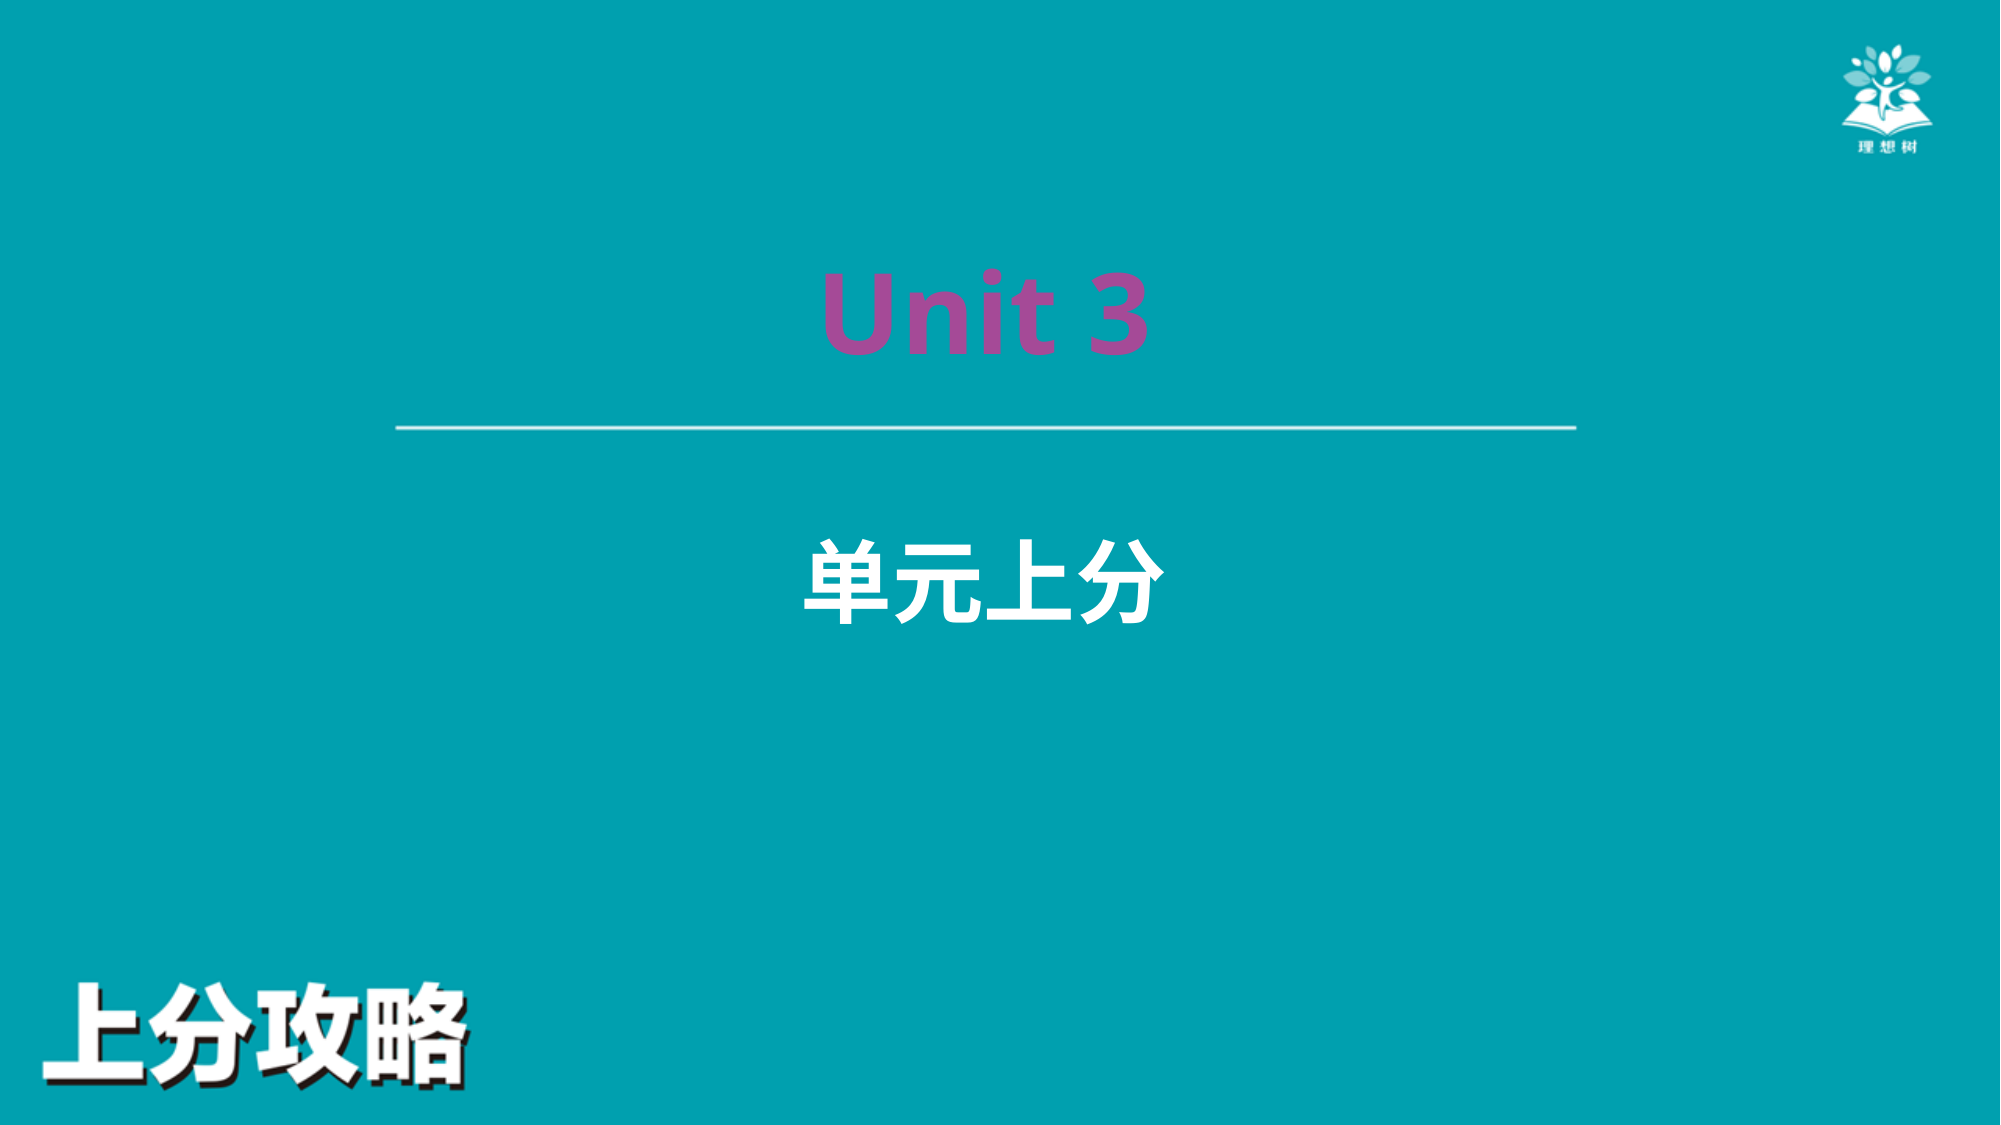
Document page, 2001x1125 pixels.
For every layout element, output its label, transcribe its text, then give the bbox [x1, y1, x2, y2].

text_box 单元上分 [391, 460, 1577, 696]
picture [0, 0, 2000, 1125]
text_box Unit 3 [391, 231, 1577, 384]
